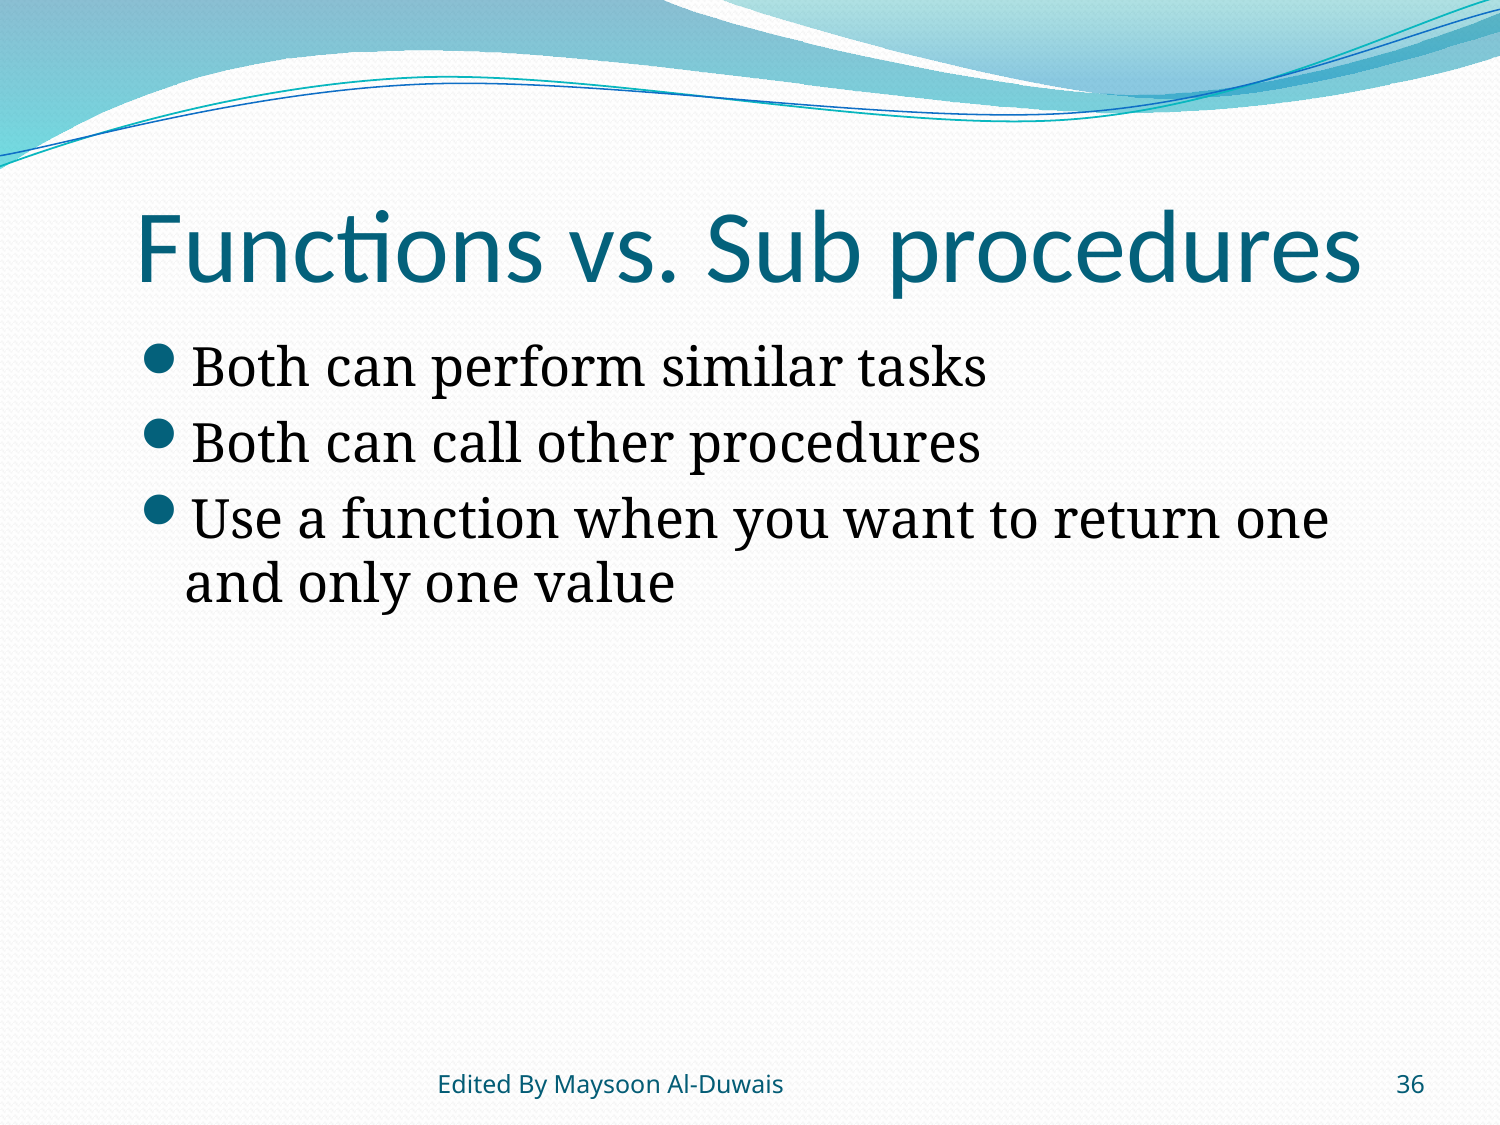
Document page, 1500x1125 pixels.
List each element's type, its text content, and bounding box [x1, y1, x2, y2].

title Functions vs. Sub procedures [75, 115, 1425, 303]
list Both can perform similar tasks Both can call other procedures Use a function when you want to return one and only one value [125, 324, 1432, 1006]
slide_number 36 [1299, 1042, 1425, 1103]
footer Edited By Maysoon Al-Duwais [437, 1042, 988, 1103]
